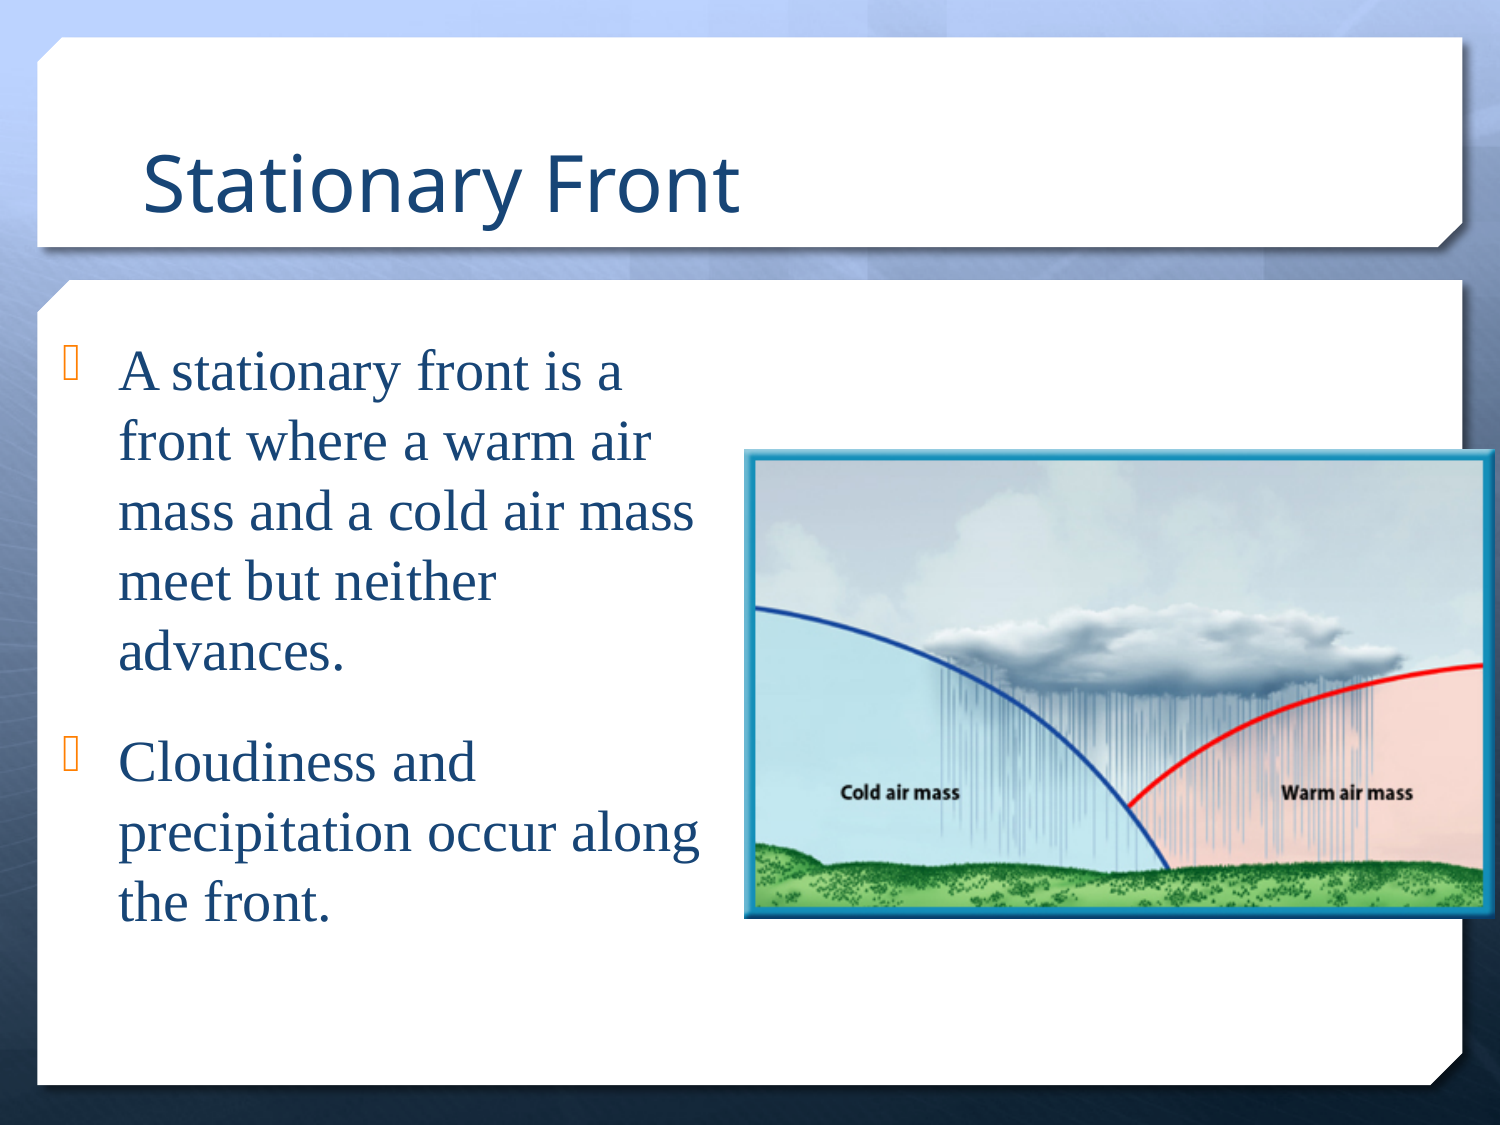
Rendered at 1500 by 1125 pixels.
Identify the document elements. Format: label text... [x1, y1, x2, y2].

title Stationary Front [127, 48, 1372, 236]
picture [743, 449, 1495, 919]
list A stationary front is a front where a warm air mass and a cold air mass meet but neither advances. Cloudiness and precipitation occur along the front. [47, 325, 745, 983]
